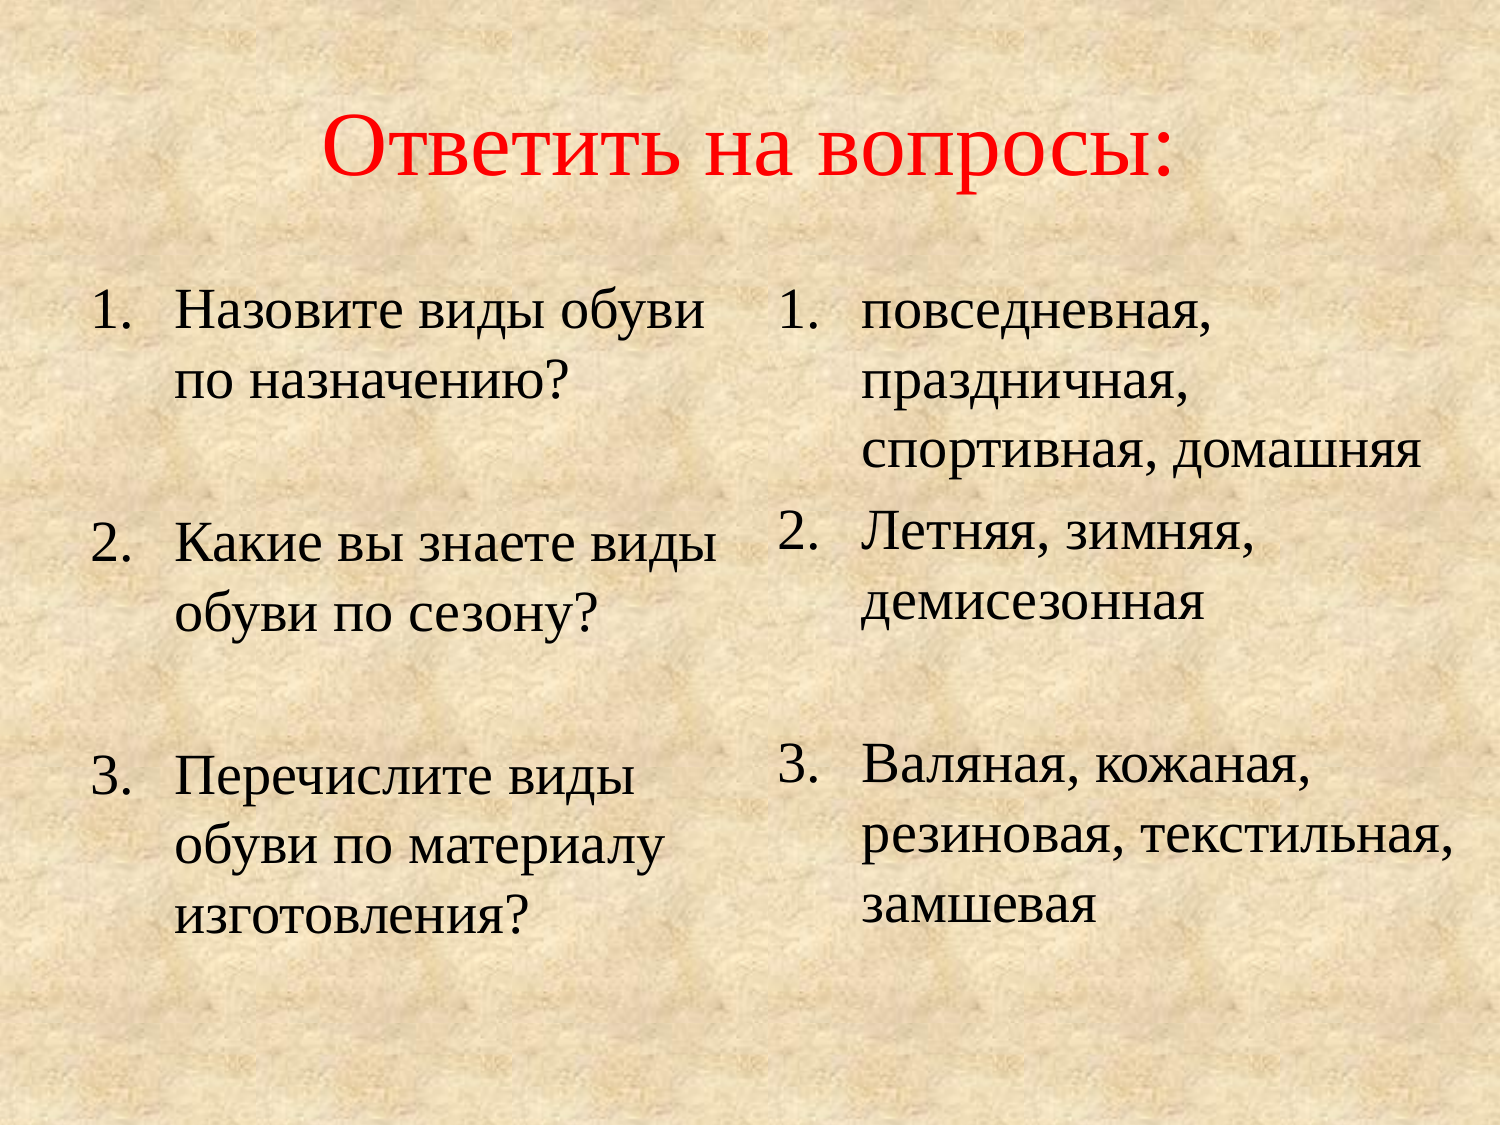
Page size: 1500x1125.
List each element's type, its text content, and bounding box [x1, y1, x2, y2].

list Назовите виды обуви по назначению? Какие вы знаете виды обуви по сезону? Перечислите виды обуви по материалу изготовления? [75, 262, 738, 1005]
picture [0, 0, 1500, 1125]
list повседневная, праздничная, спортивная, домашняя Летняя, зимняя, демисезонная Валяная, кожаная, резиновая, текстильная, замшевая [762, 262, 1471, 1005]
title Ответить на вопросы: [75, 45, 1425, 233]
